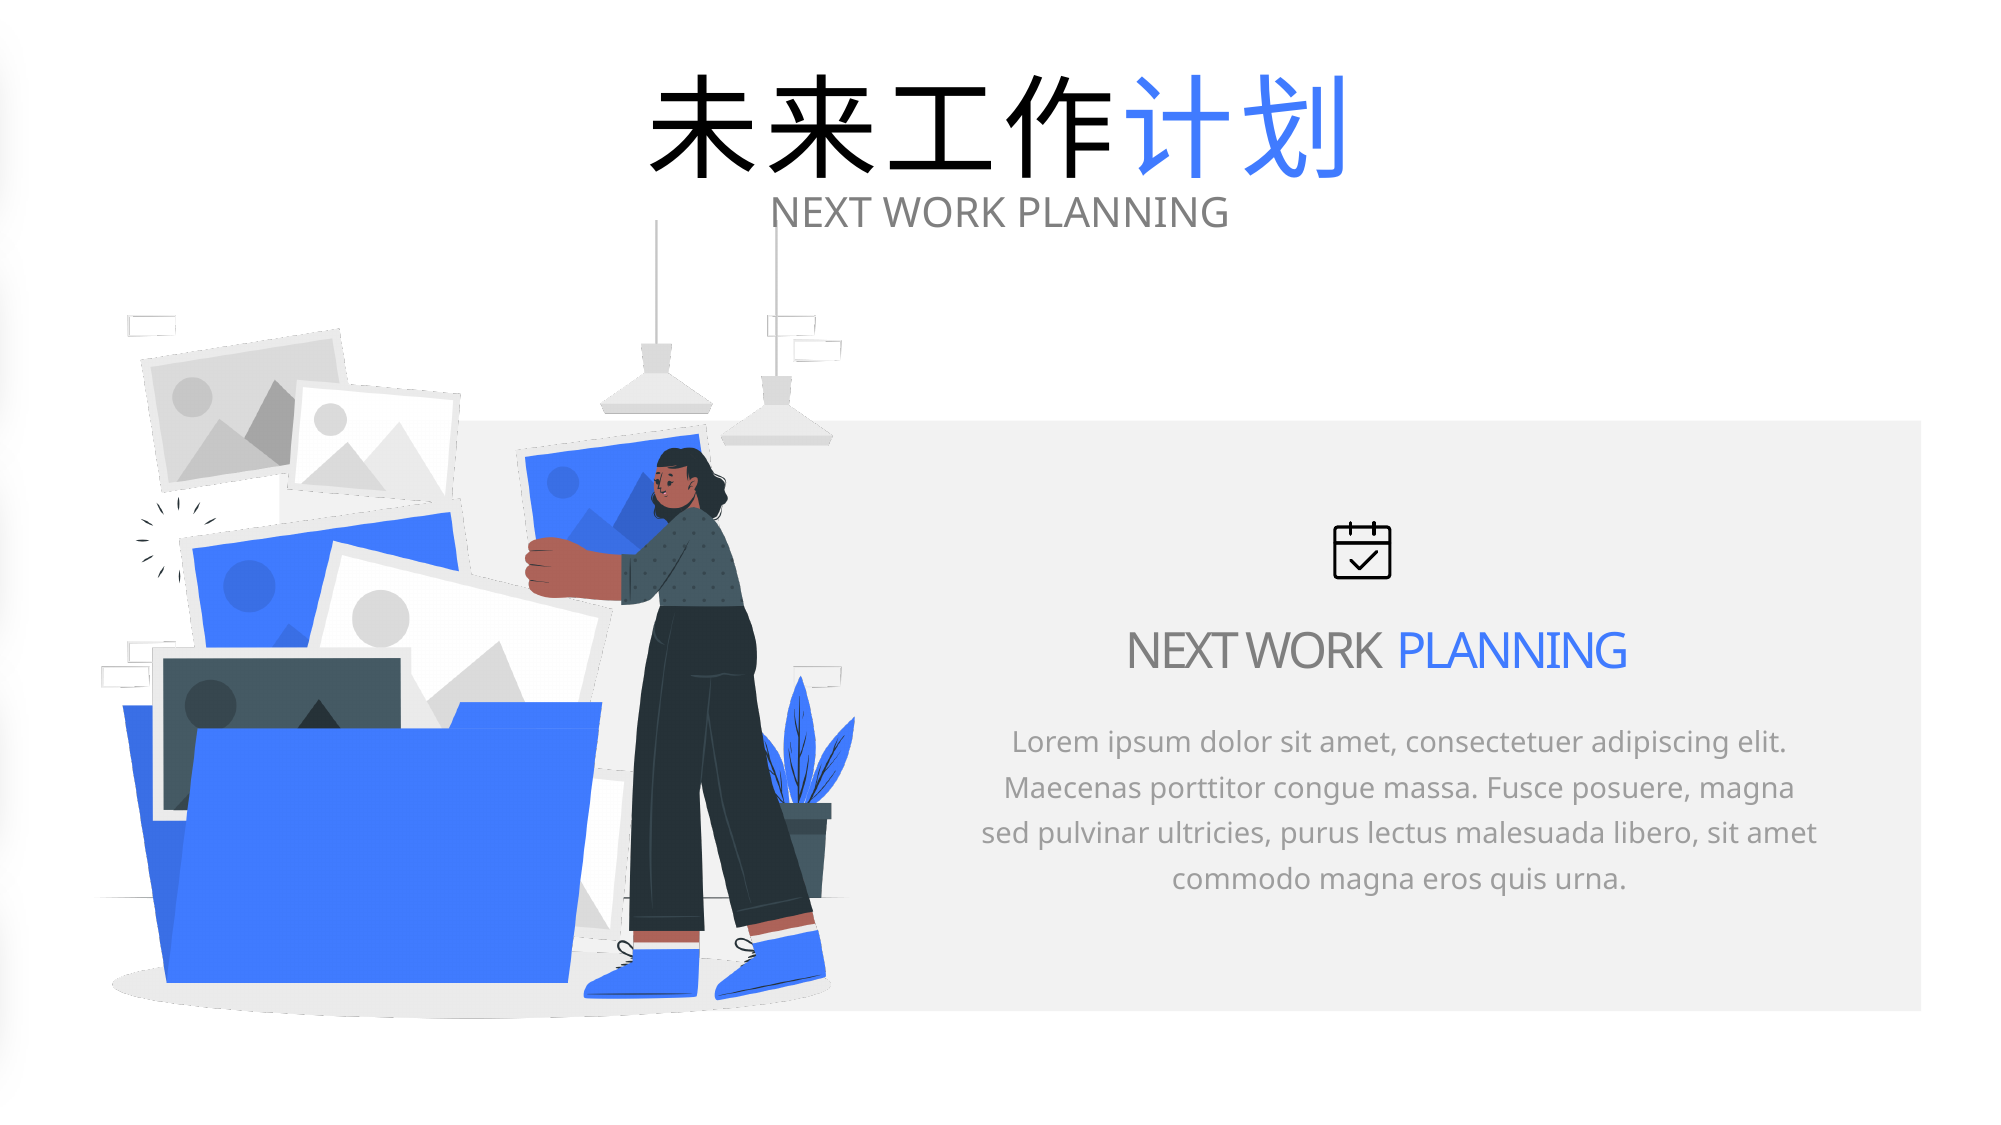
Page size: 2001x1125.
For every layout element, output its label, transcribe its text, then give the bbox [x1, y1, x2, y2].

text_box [1334, 522, 1390, 578]
text_box NEXT WORK PLANNING [597, 185, 1402, 236]
text_box [914, 420, 1922, 1012]
text_box NEXT WORK PLANNING [914, 618, 1886, 679]
text_box 未来工作计划 [646, 57, 1354, 185]
picture [29, 220, 914, 1106]
text_box Lorem ipsum dolor sit amet, consectetuer adipiscing elit. Maecenas porttitor congue massa. Fusce posuere, magna sed pulvinar ultricies, purus lectus malesuada libero, sit amet commodo magna eros quis urna. [980, 713, 1819, 895]
